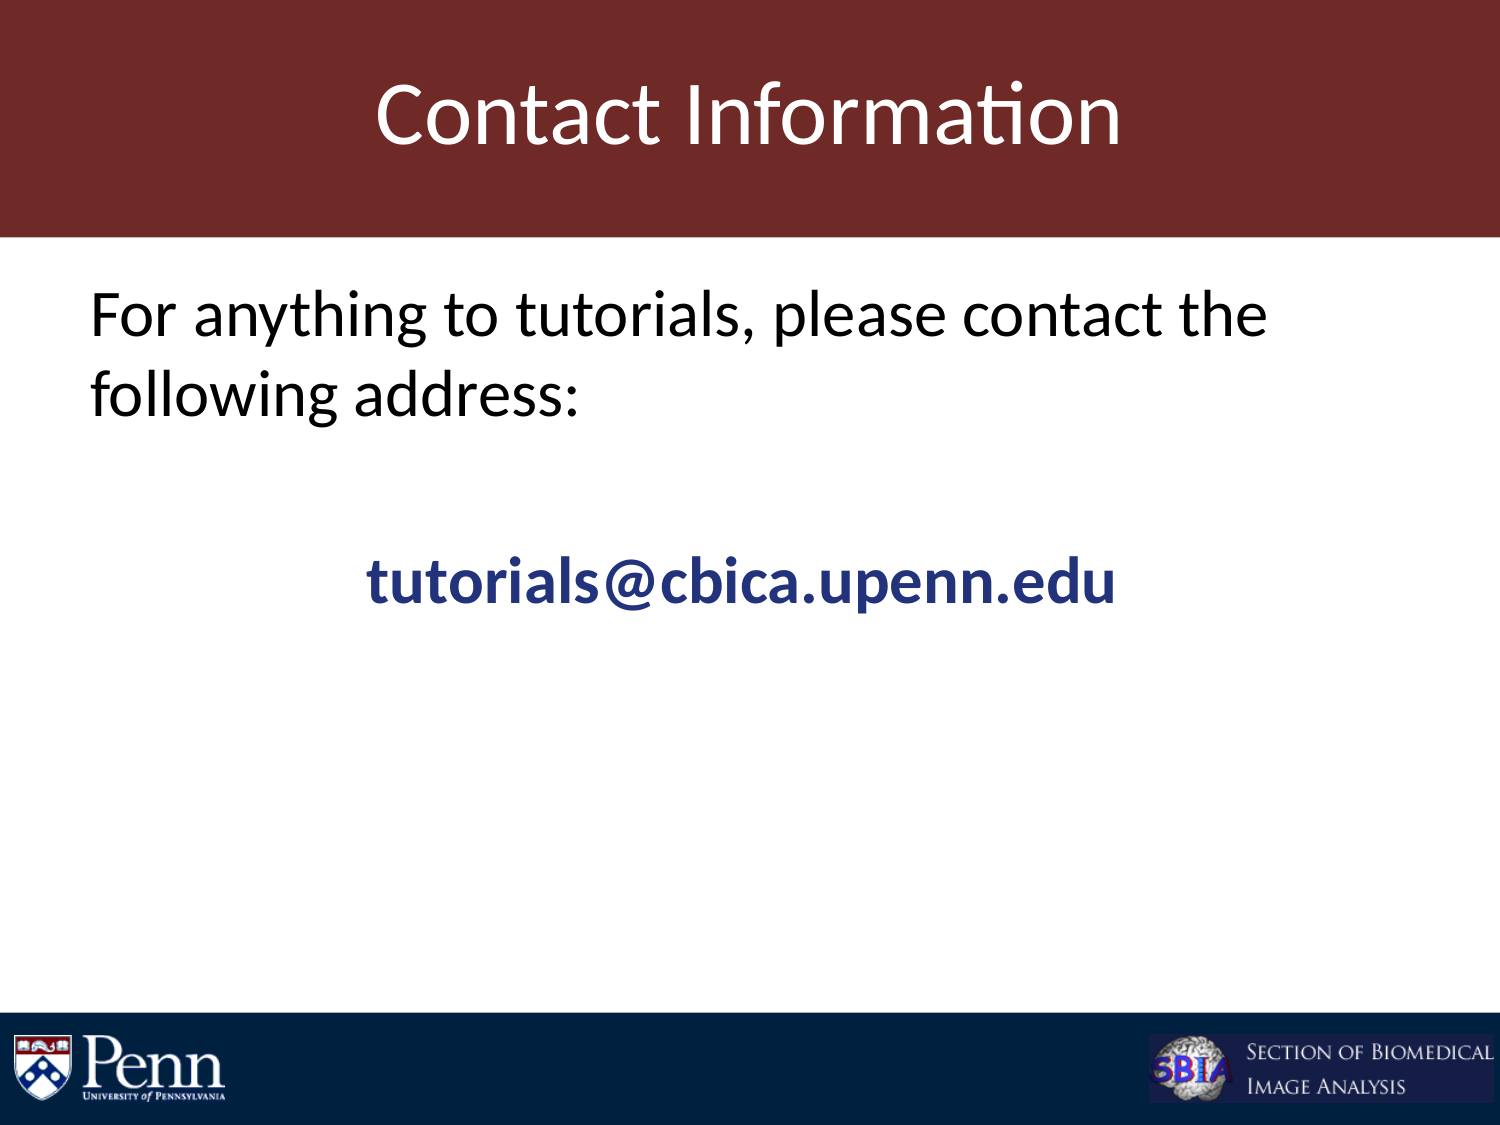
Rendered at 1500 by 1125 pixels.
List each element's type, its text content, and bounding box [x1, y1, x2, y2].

picture [14, 1035, 225, 1102]
list For anything to tutorials, please contact the following address: tutorials@cbica.upenn.edu [75, 262, 1425, 1013]
title Contact Information [75, 45, 1425, 238]
picture [1149, 1034, 1494, 1103]
